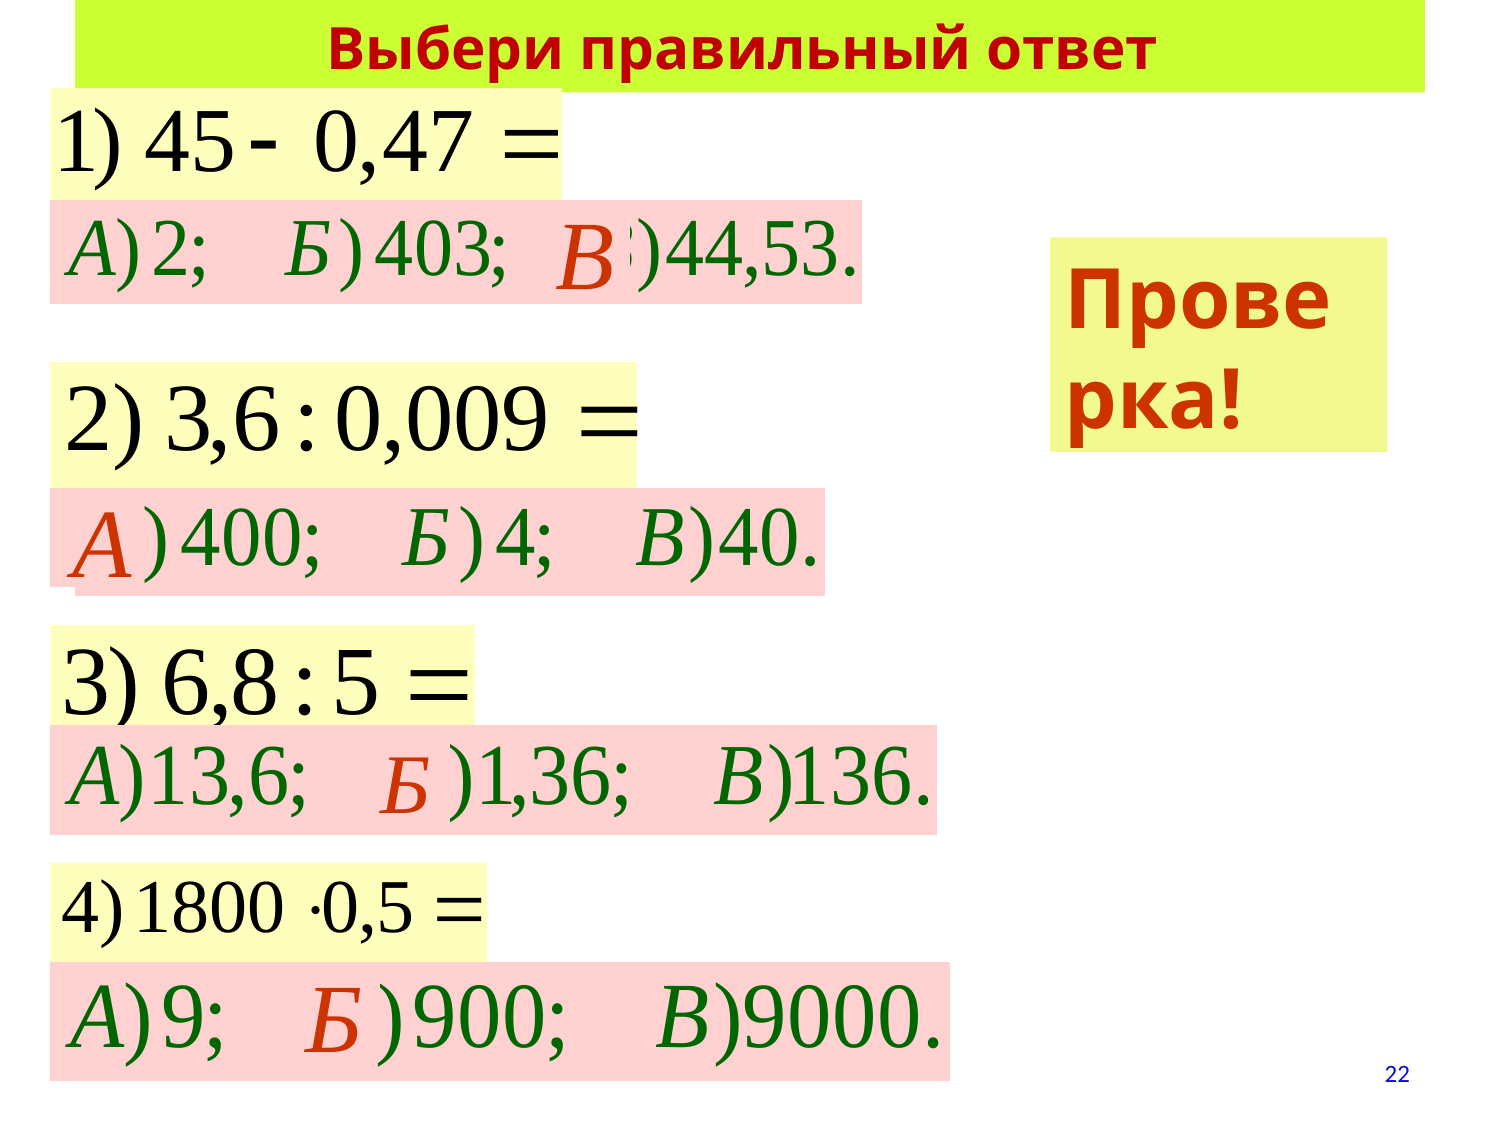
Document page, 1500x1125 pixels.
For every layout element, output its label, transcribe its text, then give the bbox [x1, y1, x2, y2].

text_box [537, 199, 631, 301]
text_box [49, 624, 476, 724]
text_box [49, 487, 143, 588]
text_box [142, 487, 826, 596]
text_box Проверка! [1050, 237, 1388, 453]
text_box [49, 362, 638, 486]
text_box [362, 737, 451, 825]
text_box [49, 87, 563, 199]
slide_number 22 [1074, 1042, 1425, 1103]
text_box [49, 199, 536, 305]
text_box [49, 724, 938, 836]
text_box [49, 862, 488, 961]
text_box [287, 962, 381, 1063]
title Выбери правильный ответ [75, 0, 1425, 93]
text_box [631, 199, 863, 305]
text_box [49, 962, 951, 1082]
